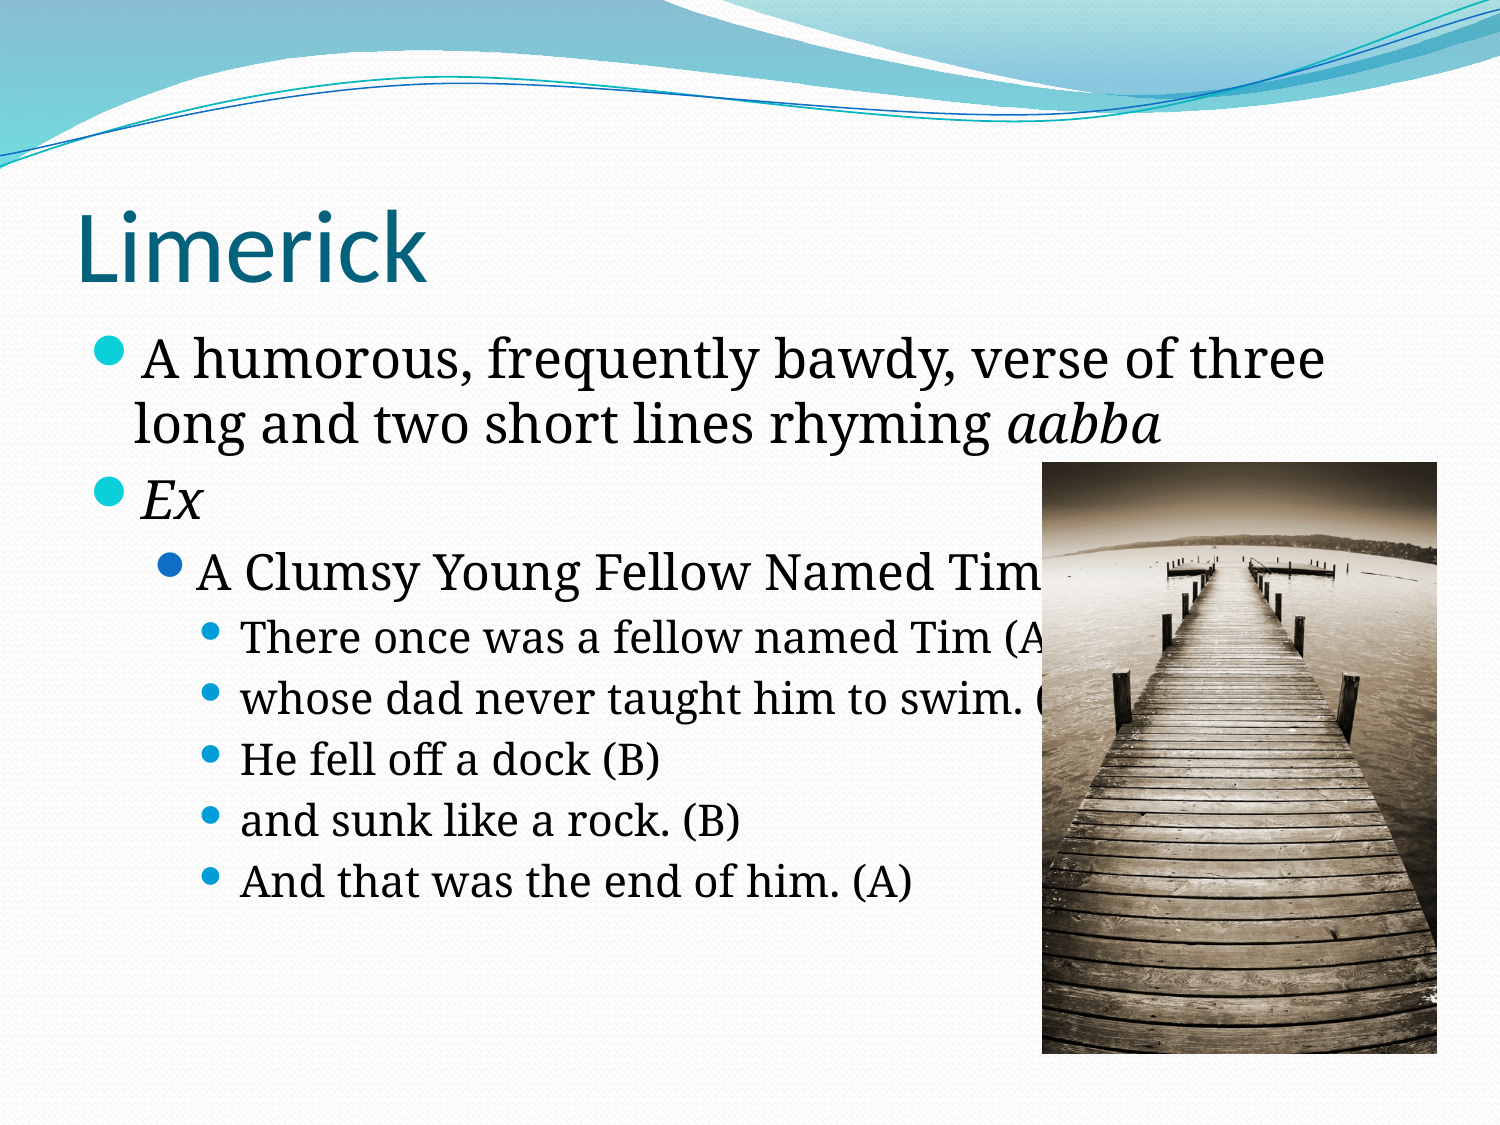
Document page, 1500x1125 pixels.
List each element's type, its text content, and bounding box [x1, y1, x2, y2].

list A humorous, frequently bawdy, verse of three long and two short lines rhyming aabba Ex A Clumsy Young Fellow Named Tim There once was a fellow named Tim (A) whose dad never taught him to swim. (A) He fell off a dock (B) and sunk like a rock. (B) And that was the end of him. (A) [75, 317, 1425, 1038]
picture [1041, 462, 1437, 1054]
title Limerick [75, 115, 1425, 303]
